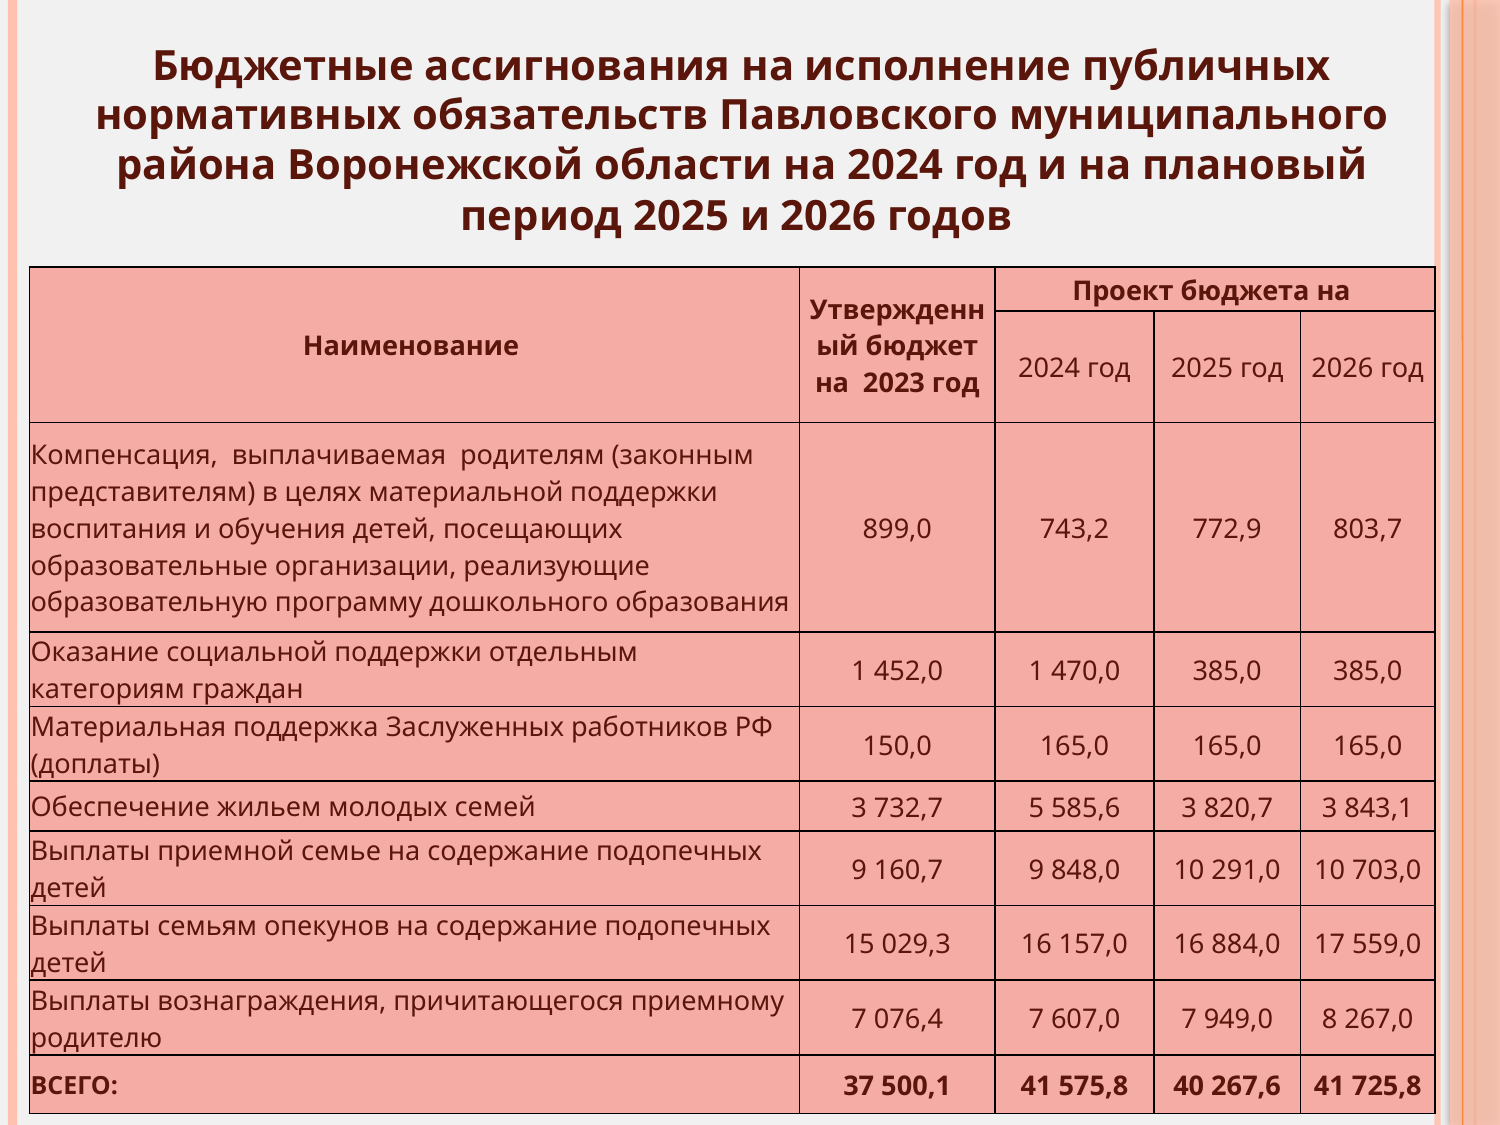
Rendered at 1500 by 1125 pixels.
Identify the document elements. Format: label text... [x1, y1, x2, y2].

table_cell 165,0 [1301, 707, 1434, 780]
table_cell 10 703,0 [1301, 832, 1434, 905]
table_cell 9 848,0 [996, 832, 1153, 905]
table_cell 165,0 [1155, 707, 1300, 780]
table_header Утвержденный бюджет на 2023 год [800, 268, 994, 422]
table_cell 7 607,0 [996, 981, 1153, 1054]
table_cell 385,0 [1301, 633, 1434, 706]
table_cell Выплаты приемной семье на содержание подопечных детей [30, 832, 799, 905]
table_cell 3 732,7 [800, 782, 994, 830]
table_cell 37 500,1 [800, 1056, 994, 1113]
table_cell 16 157,0 [996, 906, 1153, 979]
table_cell 803,7 [1301, 423, 1434, 631]
table_cell 1 470,0 [996, 633, 1153, 706]
table_cell 9 160,7 [800, 832, 994, 905]
table_cell Оказание социальной поддержки отдельным категориям граждан [30, 633, 799, 706]
table_header Наименование [30, 268, 799, 422]
table_cell 40 267,6 [1155, 1056, 1300, 1113]
table_cell Материальная поддержка Заслуженных работников РФ (доплаты) [30, 707, 799, 780]
table_cell 7 076,4 [800, 981, 994, 1054]
list Бюджетные ассигнования на исполнение публичных нормативных обязательств Павловского муниципального района Воронежской области на 2024 год и на плановый период 2025 и 2026 годов [41, 30, 1436, 209]
table_cell 150,0 [800, 707, 994, 780]
table_cell 165,0 [996, 707, 1153, 780]
table_cell 10 291,0 [1155, 832, 1300, 905]
table_cell 2026 год [1301, 312, 1434, 422]
table_cell 772,9 [1155, 423, 1300, 631]
table_cell 743,2 [996, 423, 1153, 631]
table_cell Выплаты вознаграждения, причитающегося приемному родителю [30, 981, 799, 1054]
table_cell 16 884,0 [1155, 906, 1300, 979]
table_cell 7 949,0 [1155, 981, 1300, 1054]
table_cell Выплаты семьям опекунов на содержание подопечных детей [30, 906, 799, 979]
table_cell 2024 год [996, 312, 1153, 422]
table_cell 385,0 [1155, 633, 1300, 706]
table_cell 3 843,1 [1301, 782, 1434, 830]
table_cell ВСЕГО: [30, 1056, 799, 1113]
table_cell 17 559,0 [1301, 906, 1434, 979]
table_cell Компенсация, выплачиваемая родителям (законным представителям) в целях материальной поддержки воспитания и обучения детей, посещающих образовательные организации, реализующие образовательную программу дошкольного образования [30, 423, 799, 631]
table_cell 1 452,0 [800, 633, 994, 706]
table_cell 5 585,6 [996, 782, 1153, 830]
table_cell 41 575,8 [996, 1056, 1153, 1113]
table_cell Обеспечение жильем молодых семей [30, 782, 799, 830]
table_cell 2025 год [1155, 312, 1300, 422]
table_header Проект бюджета на [996, 268, 1434, 310]
table_cell 3 820,7 [1155, 782, 1300, 830]
table_cell 15 029,3 [800, 906, 994, 979]
table_cell 41 725,8 [1301, 1056, 1434, 1113]
table_cell 899,0 [800, 423, 994, 631]
table_cell 8 267,0 [1301, 981, 1434, 1054]
